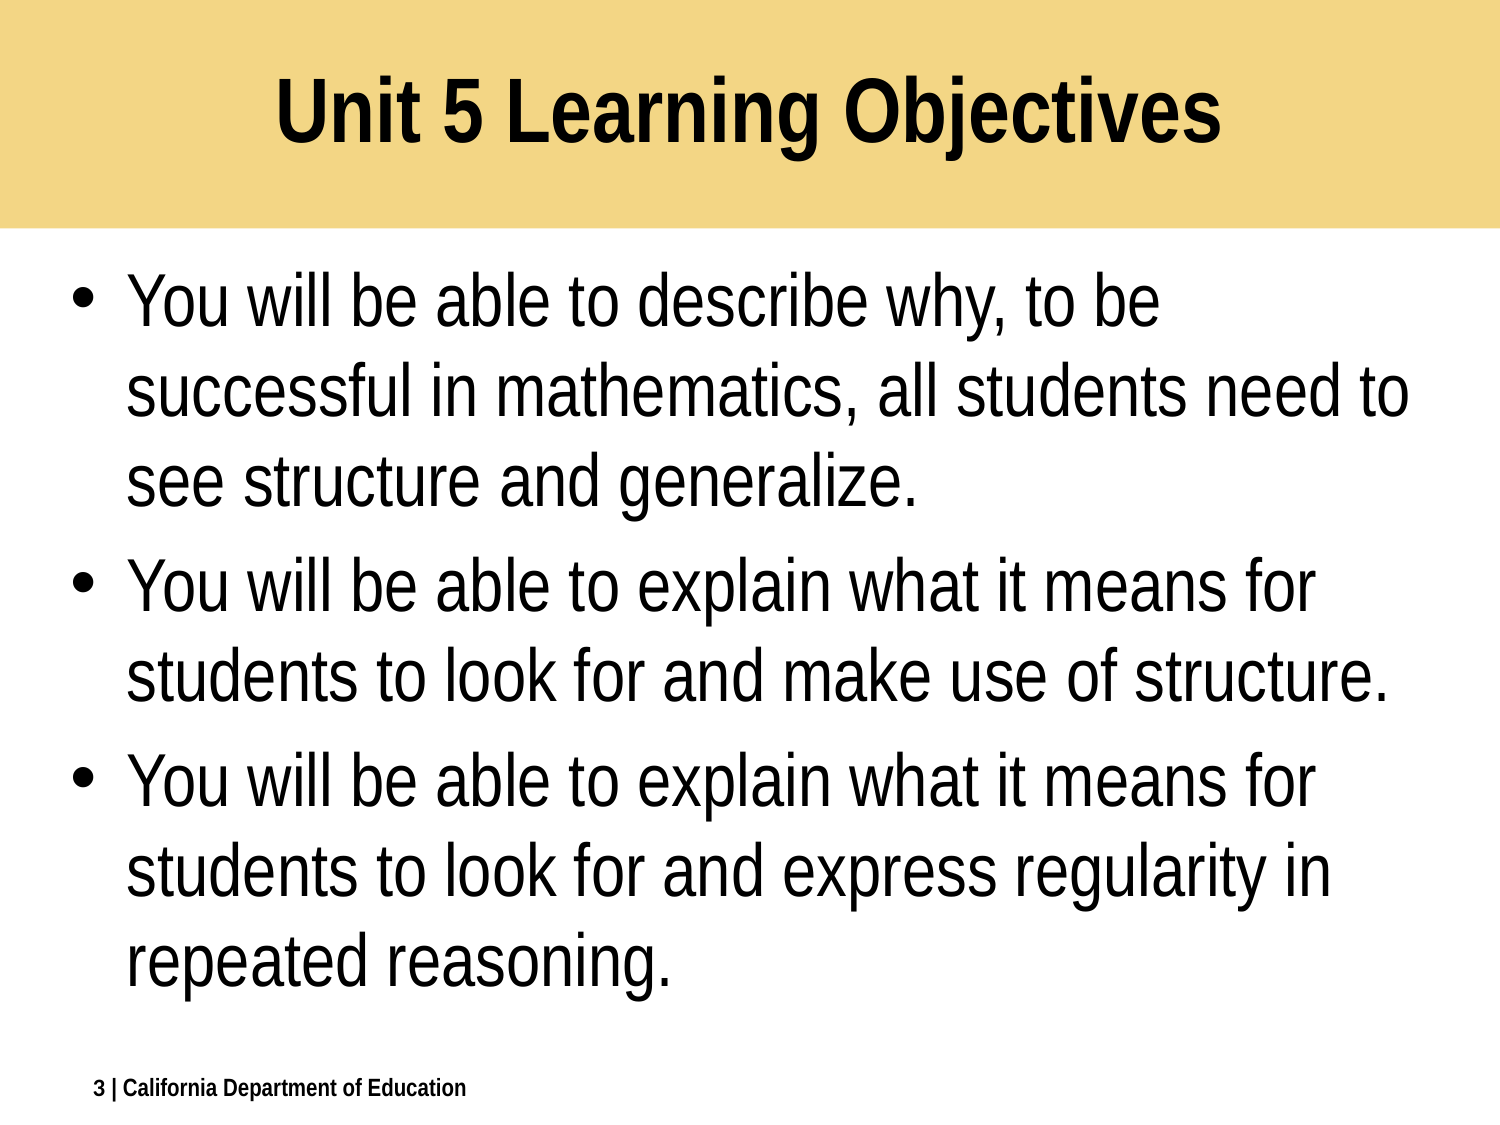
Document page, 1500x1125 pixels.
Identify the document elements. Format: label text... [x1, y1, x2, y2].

list You will be able to describe why, to be successful in mathematics, all students need to see structure and generalize. You will be able to explain what it means for students to look for and make use of structure. You will be able to explain what it means for students to look for and express regularity in repeated reasoning. [55, 243, 1444, 1054]
footer | California Department of Education [121, 1064, 699, 1124]
title Unit 5 Learning Objectives [75, 11, 1425, 200]
slide_number 3 [55, 1064, 121, 1124]
